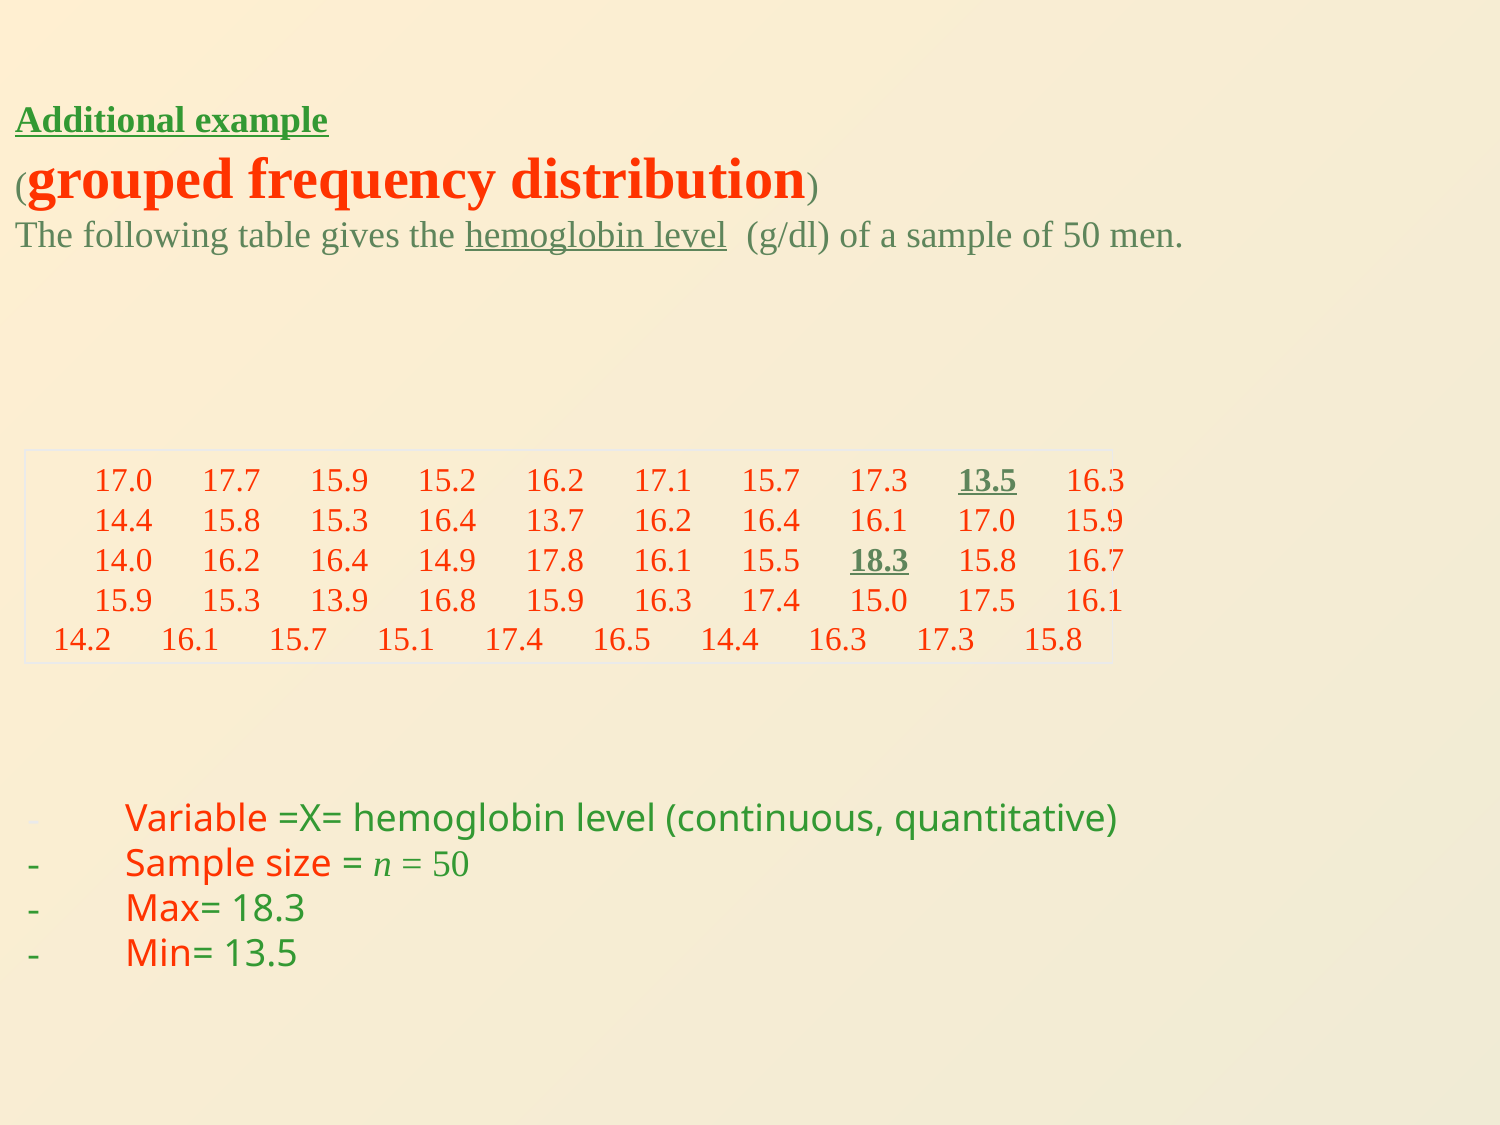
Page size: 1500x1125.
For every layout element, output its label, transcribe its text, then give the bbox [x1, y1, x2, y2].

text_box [24, 449, 1151, 701]
text_box - Variable =X= hemoglobin level (continuous, quantitative) - Sample size = n = 50 - Max= 18.3 - Min= 13.5 [12, 786, 1500, 982]
text_box Additional example (grouped frequency distribution) The following table gives the hemoglobin level (g/dl) of a sample of 50 men. [0, 87, 1500, 263]
